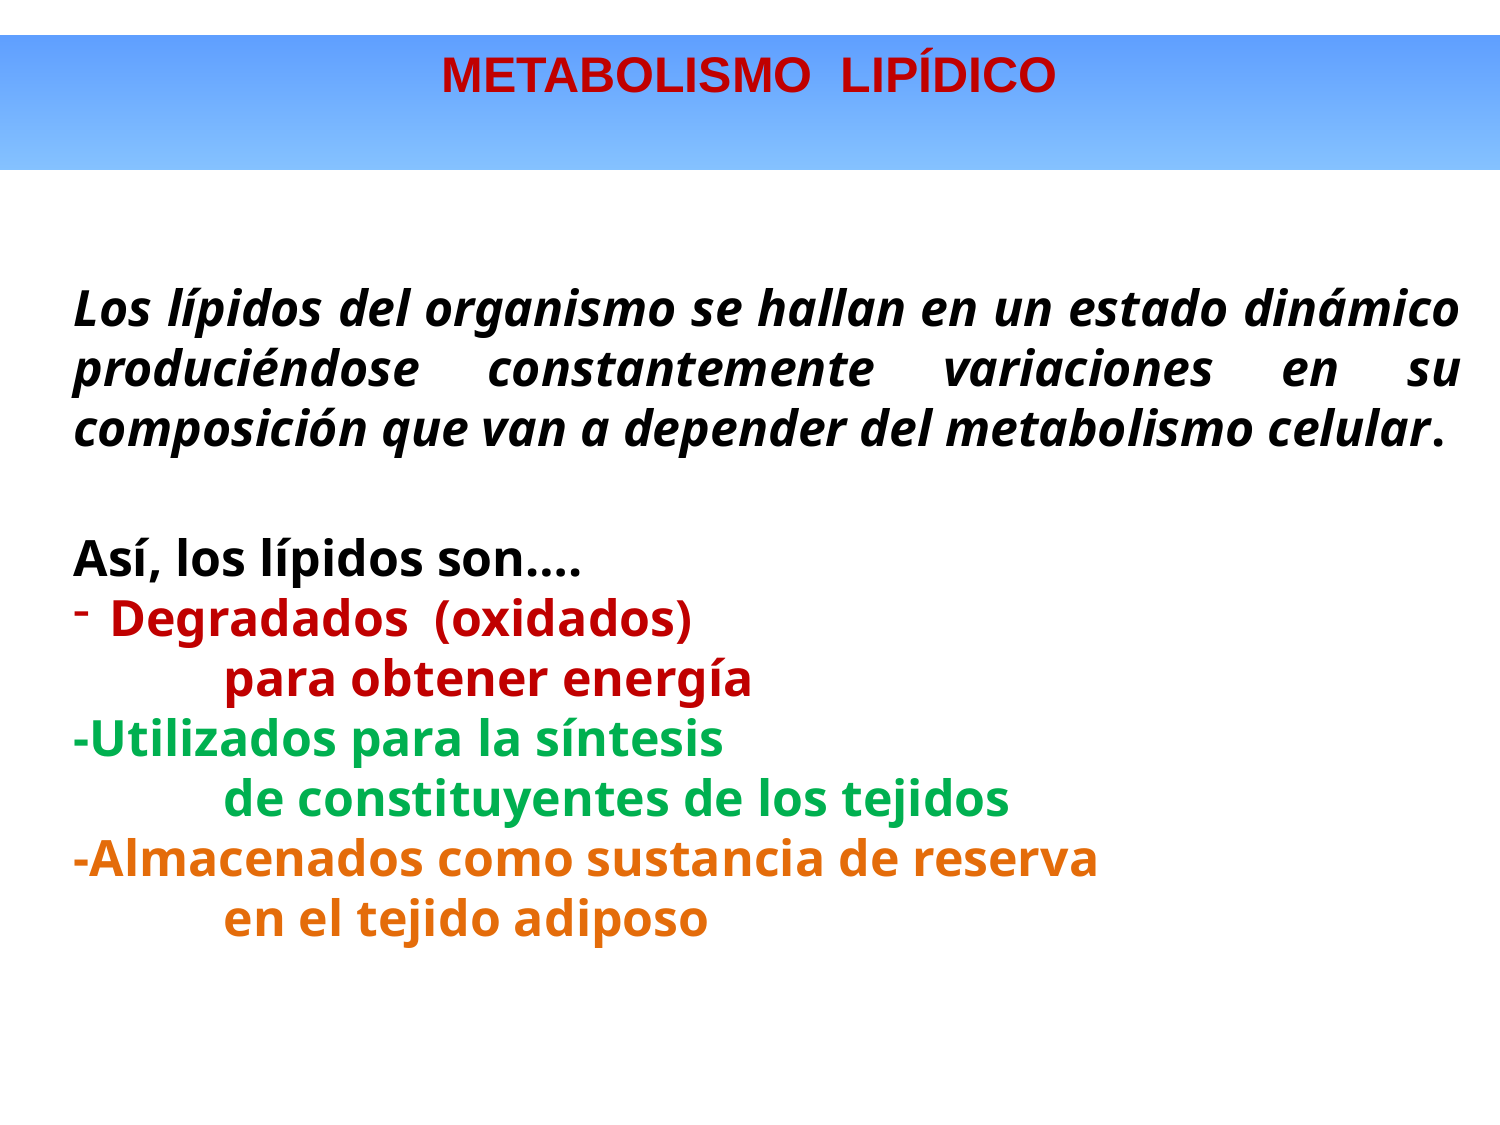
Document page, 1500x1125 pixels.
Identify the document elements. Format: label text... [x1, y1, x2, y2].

text_box METABOLISMO LIPÍDICO [0, 35, 1500, 170]
text_box Los lípidos del organismo se hallan en un estado dinámico produciéndose constantemente variaciones en su composición que van a depender del metabolismo celular. Así, los lípidos son…. Degradados (oxidados) para obtener energía -Utilizados para la síntesis de constituyentes de los tejidos -Almacenados como sustancia de reserva en el tejido adiposo [59, 170, 1477, 954]
